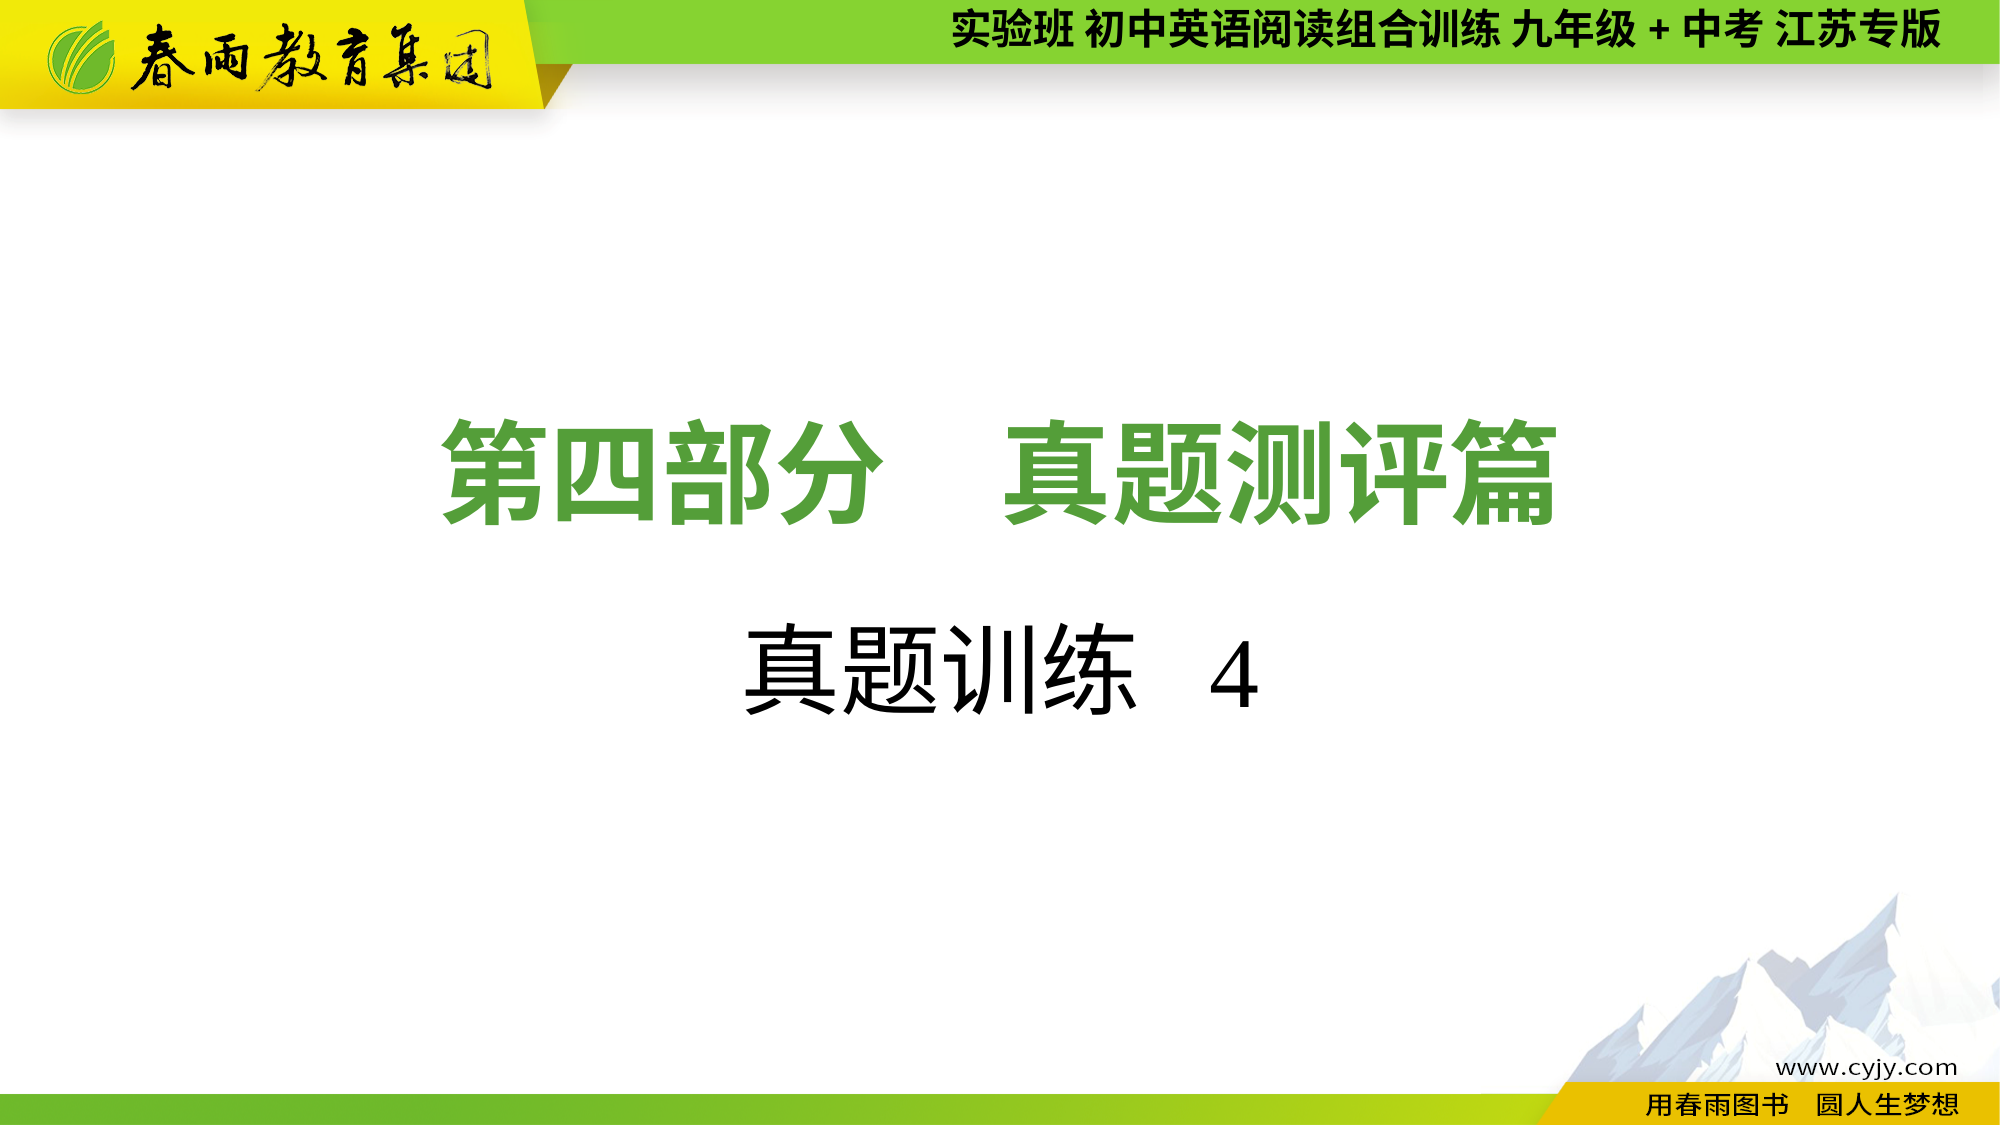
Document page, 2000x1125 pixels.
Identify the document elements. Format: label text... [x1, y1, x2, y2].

text_box 真题训练 4 [54, 540, 1946, 736]
picture [0, 0, 2000, 1125]
text_box 第四部分 真题测评篇 [54, 327, 1946, 540]
